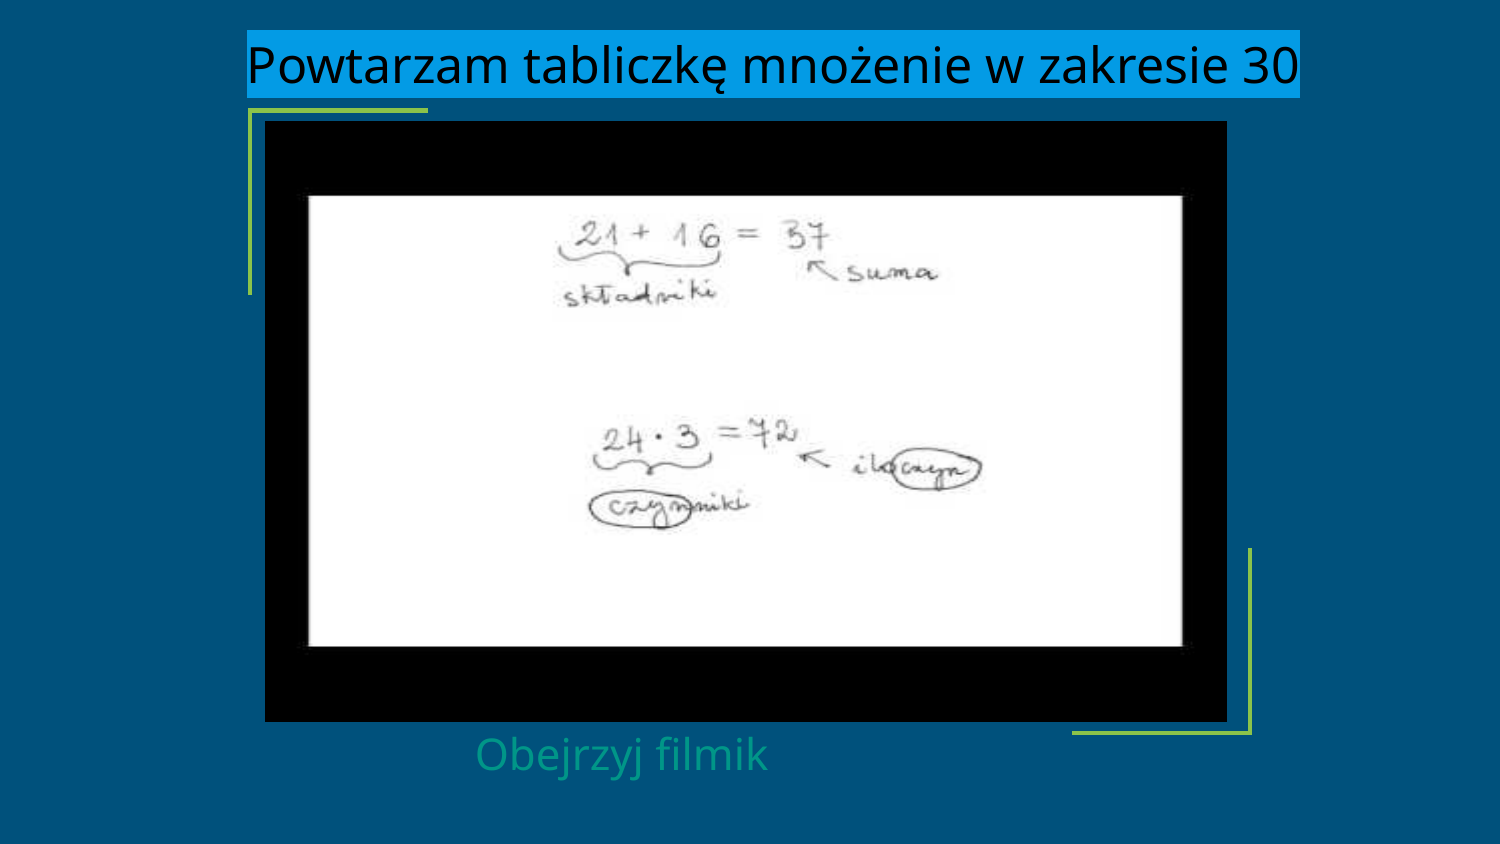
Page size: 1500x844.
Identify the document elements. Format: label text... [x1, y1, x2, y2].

text_box Powtarzam tabliczkę mnożenie w zakresie 30 [231, 18, 1500, 116]
text_box Obejrzyj filmik [459, 730, 963, 809]
picture [266, 122, 1226, 721]
